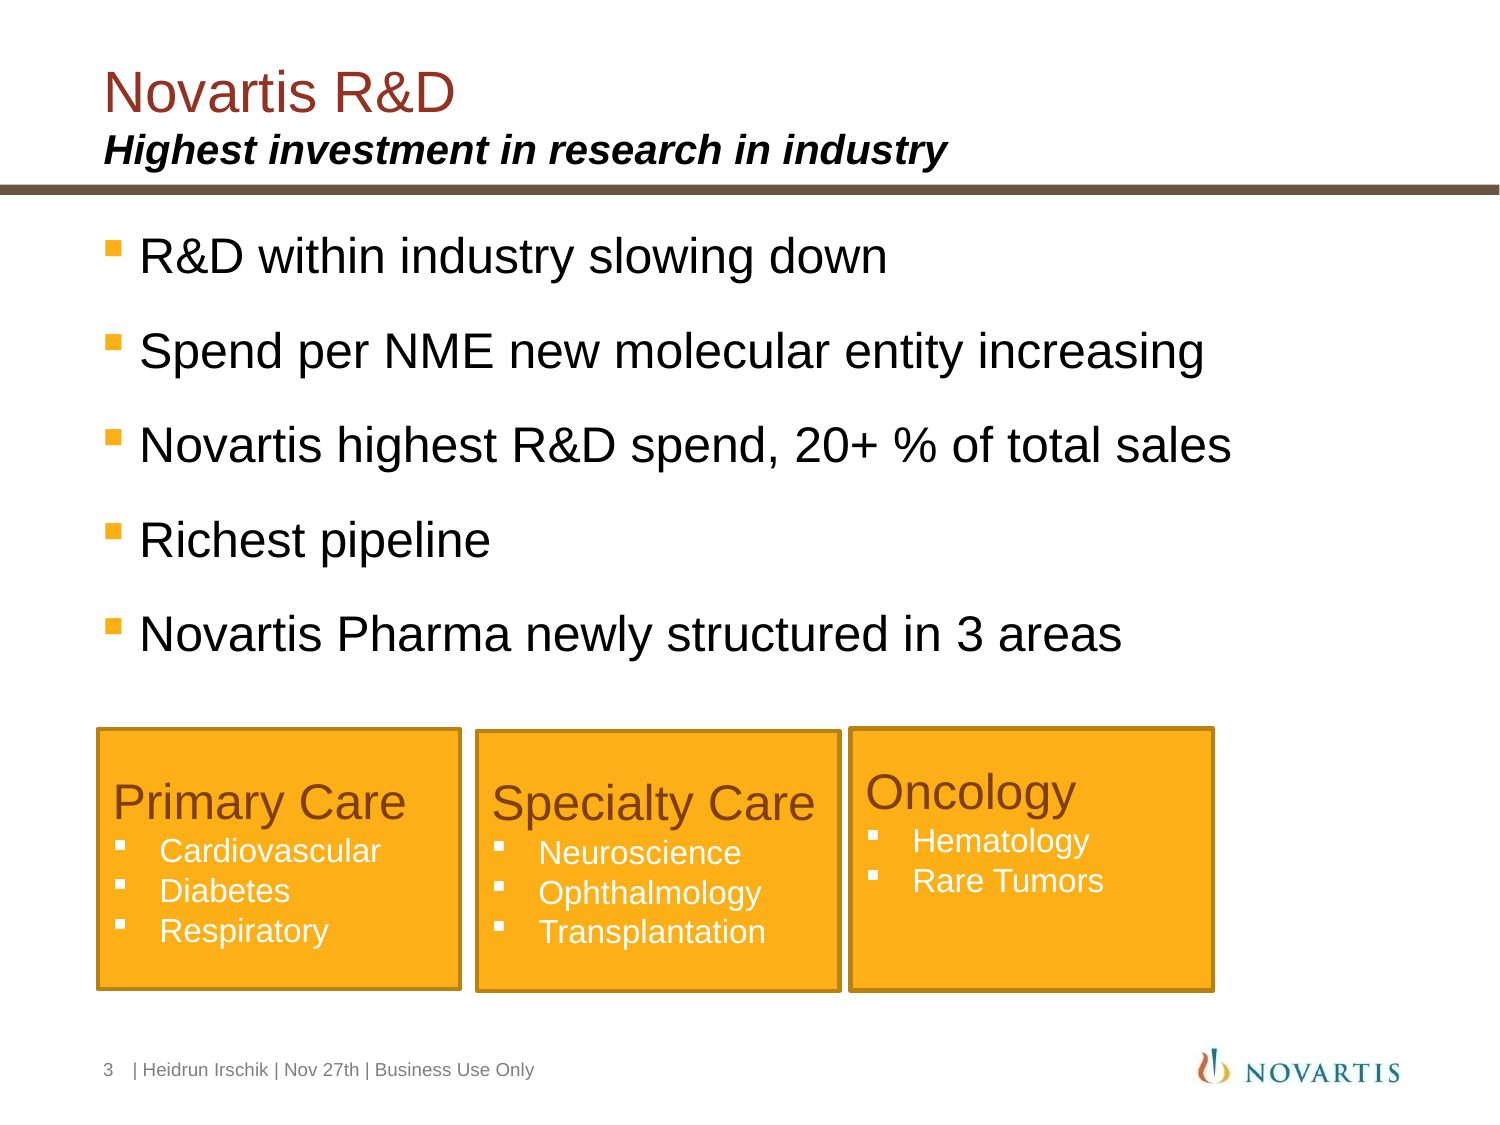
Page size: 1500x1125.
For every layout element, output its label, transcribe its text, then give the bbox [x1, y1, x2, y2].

list Highest investment in research in industry [88, 120, 1453, 182]
title Novartis R&D [88, 50, 1454, 182]
text_box Primary Care Cardiovascular Diabetes Respiratory [96, 727, 462, 991]
footer | Heidrun Irschik | Nov 27th | Business Use Only [112, 1050, 1176, 1092]
text_box Oncology Hematology Rare Tumors [848, 726, 1215, 993]
list R&D within industry slowing down Spend per NME new molecular entity increasing Novartis highest R&D spend, 20+ % of total sales Richest pipeline Novartis Pharma newly structured in 3 areas [85, 220, 1454, 1032]
text_box Specialty Care Neuroscience Ophthalmology Transplantation [475, 729, 842, 993]
picture [1192, 1040, 1405, 1092]
slide_number 3 [88, 1050, 154, 1091]
